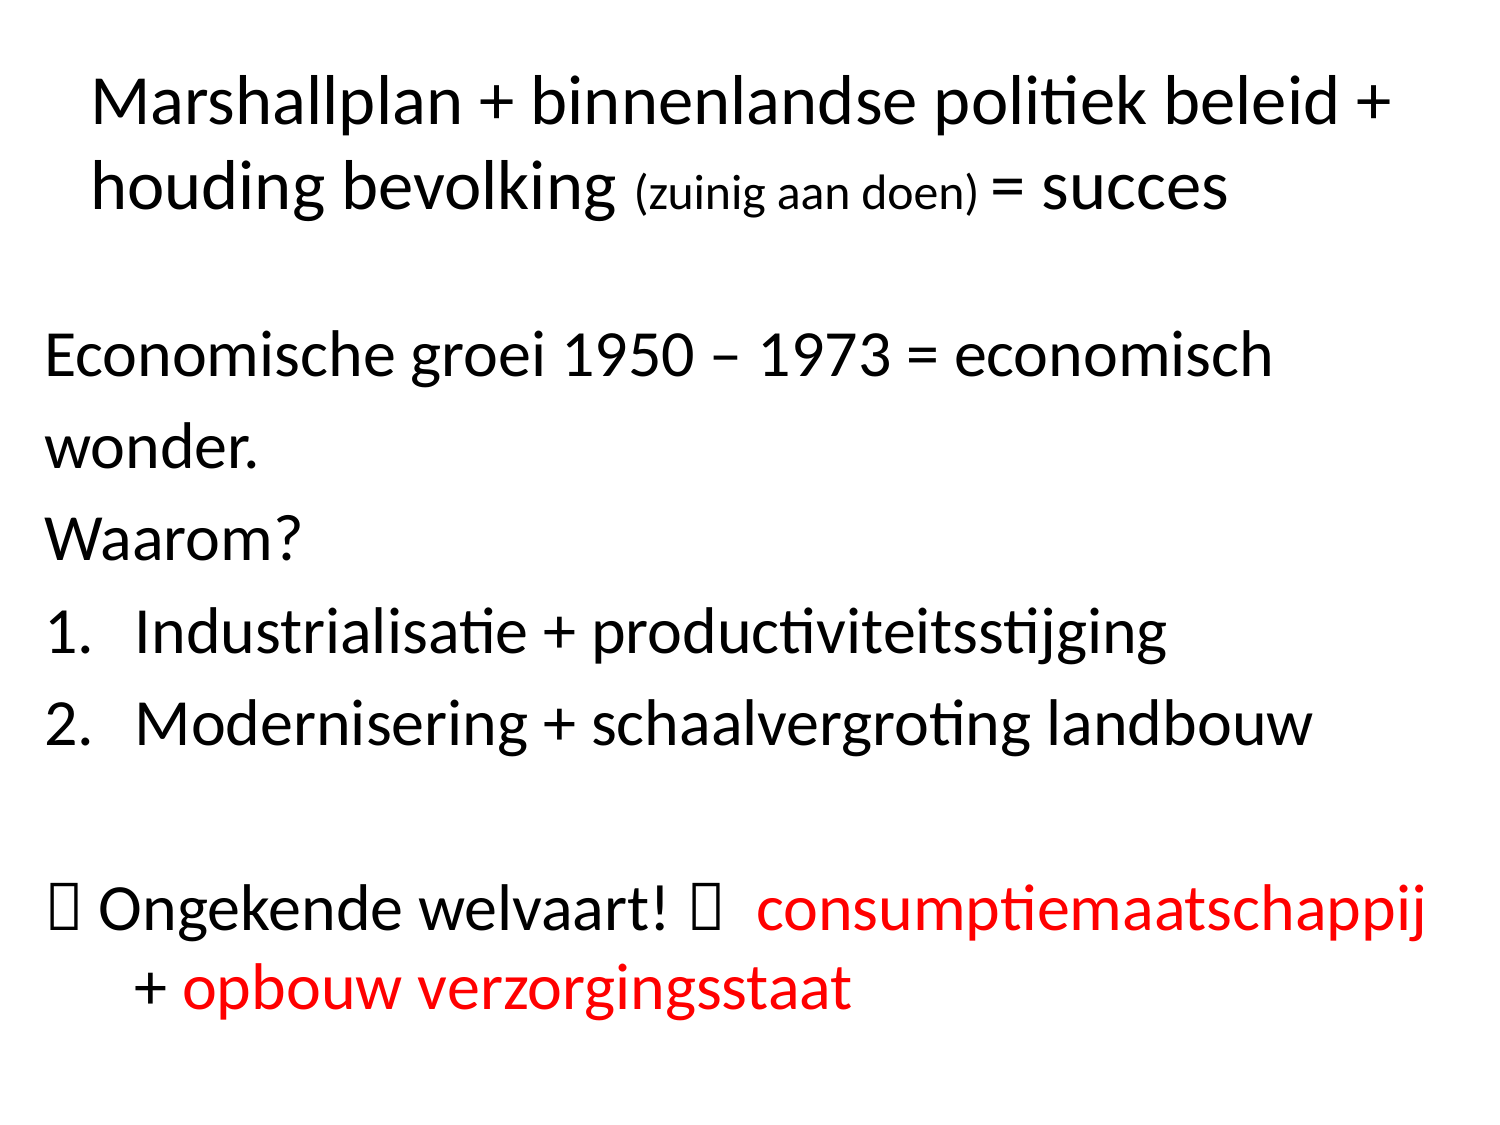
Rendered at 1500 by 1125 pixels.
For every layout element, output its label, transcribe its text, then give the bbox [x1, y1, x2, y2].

title Marshallplan + binnenlandse politiek beleid + houding bevolking (zuinig aan doen) = succes [75, 45, 1425, 233]
list Economische groei 1950 – 1973 = economisch wonder. Waarom? Industrialisatie + productiviteitsstijging Modernisering + schaalvergroting landbouw  Ongekende welvaart!  consumptiemaatschappij + opbouw verzorgingsstaat [29, 302, 1453, 1046]
